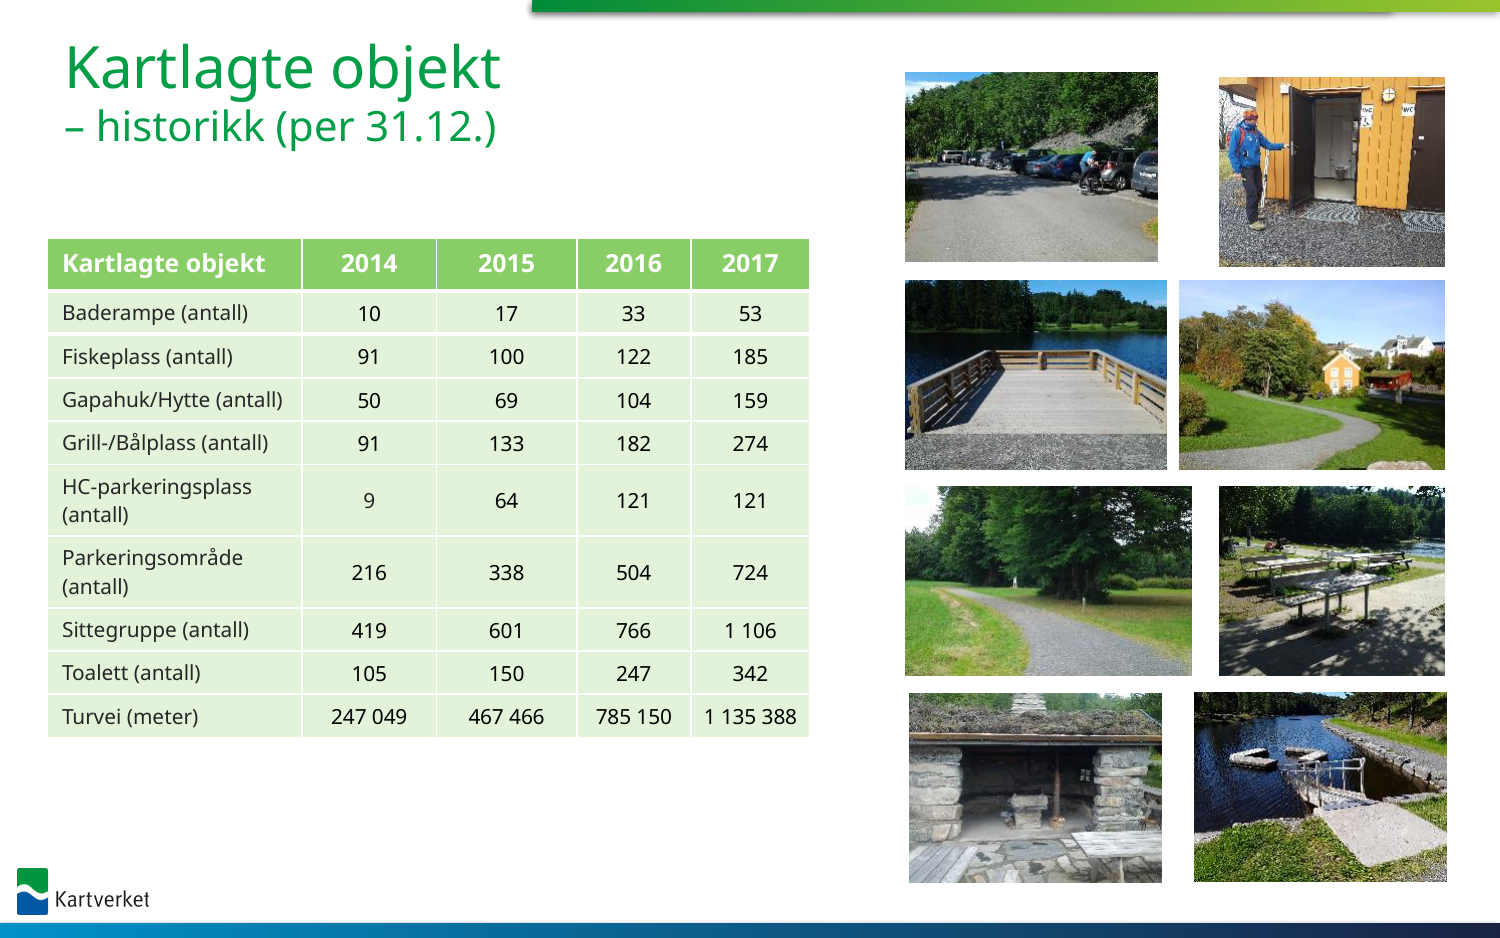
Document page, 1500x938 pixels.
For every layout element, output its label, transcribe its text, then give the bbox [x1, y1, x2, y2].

text_box Kartlagte objekt – historikk (per 31.12.) [49, 14, 1431, 158]
table_cell 100 [437, 336, 576, 377]
table_cell 9 [303, 465, 436, 535]
picture [1219, 77, 1445, 267]
table_cell 104 [578, 379, 690, 420]
table_header 2016 [578, 239, 690, 289]
table_cell Fiskeplass (antall) [48, 336, 301, 377]
table_cell Toalett (antall) [48, 652, 301, 693]
table_cell 785 150 [578, 695, 690, 737]
table_header 2017 [692, 239, 809, 289]
picture [1219, 486, 1445, 676]
table_cell Parkeringsområde (antall) [48, 537, 301, 607]
table_cell Gapahuk/Hytte (antall) [48, 379, 301, 420]
table_header Kartlagte objekt [48, 239, 301, 289]
picture [905, 486, 1193, 676]
table_cell Sittegruppe (antall) [48, 609, 301, 650]
table_cell Turvei (meter) [48, 695, 301, 737]
table_cell 247 049 [303, 695, 436, 737]
table_cell 504 [578, 537, 690, 607]
table_header 2015 [437, 239, 576, 289]
table_cell 467 466 [437, 695, 576, 737]
table_cell 10 [303, 293, 436, 332]
table_cell 91 [303, 336, 436, 377]
table_cell 724 [692, 537, 809, 607]
table_cell 50 [303, 379, 436, 420]
table_cell 185 [692, 336, 809, 377]
table_cell Baderampe (antall) [48, 293, 301, 332]
picture [1179, 280, 1445, 470]
picture [905, 72, 1158, 262]
table_cell 69 [437, 379, 576, 420]
table_cell 133 [437, 422, 576, 464]
table_cell 342 [692, 652, 809, 693]
table_cell 274 [692, 422, 809, 464]
table_cell 91 [303, 422, 436, 464]
table_cell 1 106 [692, 609, 809, 650]
table_cell 121 [578, 465, 690, 535]
table_cell 182 [578, 422, 690, 464]
table_cell 122 [578, 336, 690, 377]
table_cell 216 [303, 537, 436, 607]
picture [1194, 692, 1448, 882]
table_cell 17 [437, 293, 576, 332]
table_cell 53 [692, 293, 809, 332]
picture [905, 280, 1167, 470]
table_cell 1 135 388 [692, 695, 809, 737]
table_cell HC-parkeringsplass (antall) [48, 465, 301, 535]
table_cell 766 [578, 609, 690, 650]
table_header 2014 [303, 239, 436, 289]
table_cell 338 [437, 537, 576, 607]
table_cell 64 [437, 465, 576, 535]
table_cell 121 [692, 465, 809, 535]
table_cell 247 [578, 652, 690, 693]
table_cell 159 [692, 379, 809, 420]
table_cell Grill-/Bålplass (antall) [48, 422, 301, 464]
table_cell 105 [303, 652, 436, 693]
table_cell 33 [578, 293, 690, 332]
table_cell 601 [437, 609, 576, 650]
table_cell 419 [303, 609, 436, 650]
picture [909, 693, 1163, 884]
table_cell 150 [437, 652, 576, 693]
